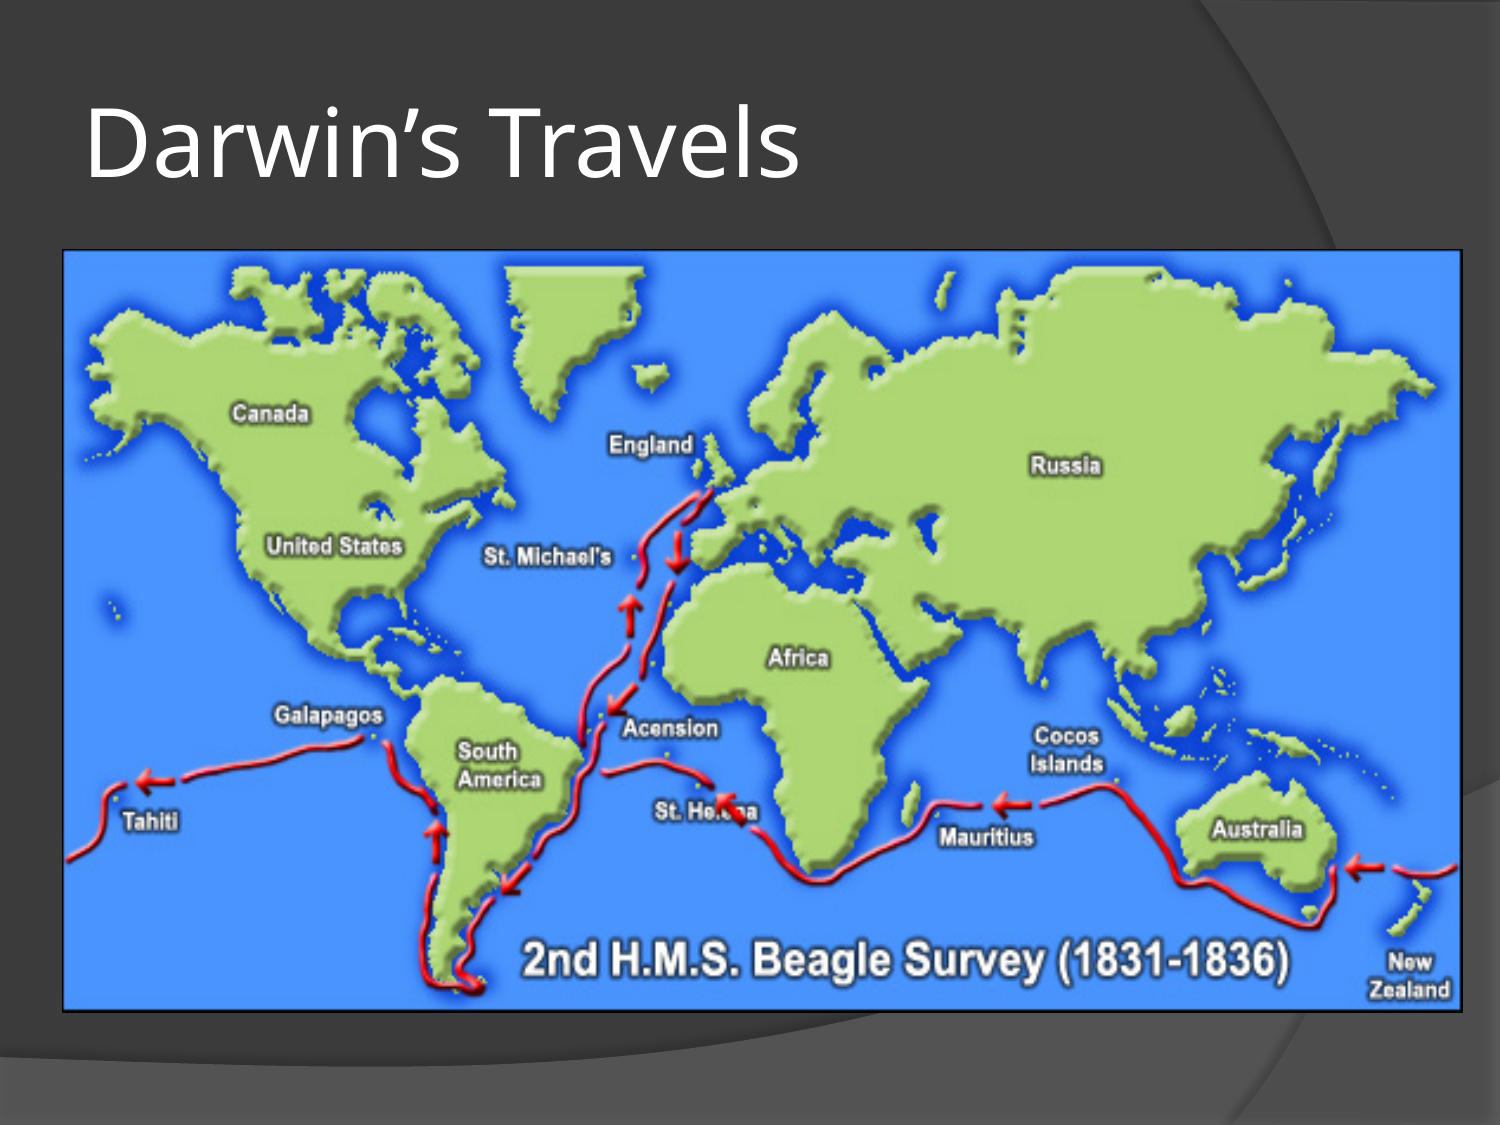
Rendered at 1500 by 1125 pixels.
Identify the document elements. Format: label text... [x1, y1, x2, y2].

title Darwin’s Travels [75, 45, 1300, 233]
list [62, 249, 1463, 1013]
